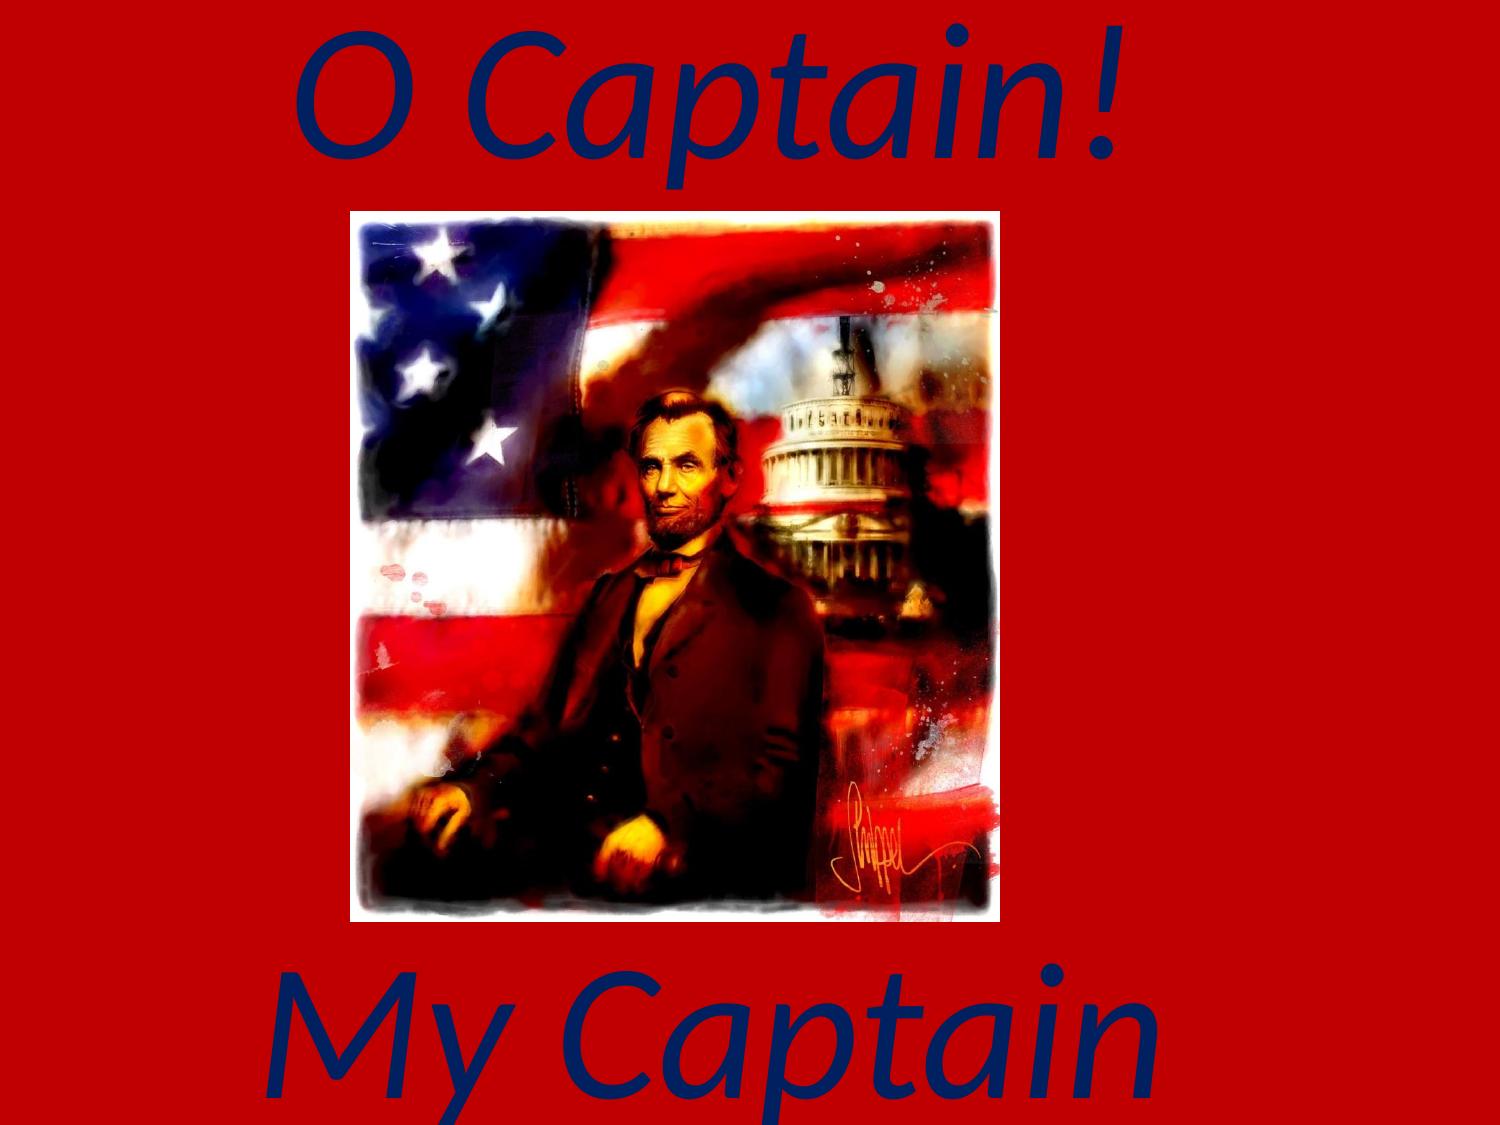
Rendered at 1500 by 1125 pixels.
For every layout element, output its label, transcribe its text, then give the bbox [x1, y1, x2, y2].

picture [349, 211, 1001, 923]
title O Captain! My Captain [200, 24, 1225, 1075]
